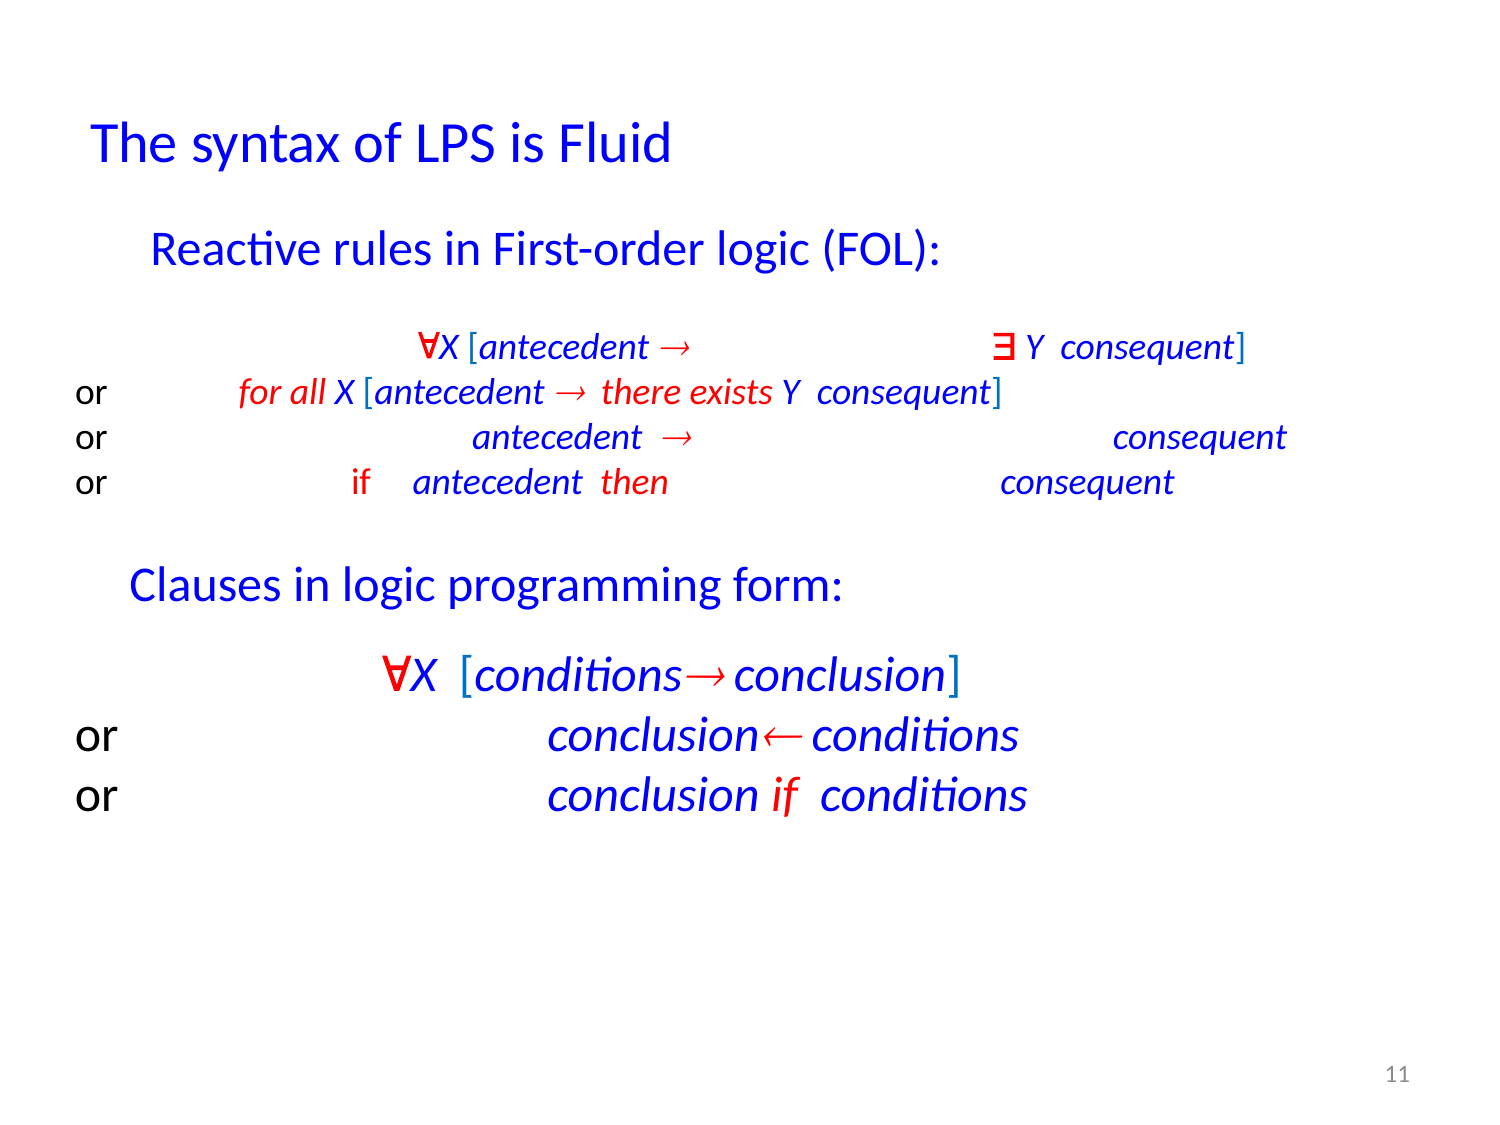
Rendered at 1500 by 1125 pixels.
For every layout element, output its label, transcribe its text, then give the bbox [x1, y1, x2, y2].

text_box X [conditions conclusion] or conclusion conditions or conclusion if conditions [60, 634, 1346, 875]
text_box Reactive rules in First-order logic (FOL): [135, 208, 1294, 284]
slide_number 11 [1074, 1042, 1425, 1103]
list X [antecedent   Y consequent] or for all X [antecedent  there exists Y consequent] or antecedent  consequent or if antecedent then consequent [75, 286, 1425, 507]
title The syntax of LPS is Fluid [75, 45, 1425, 233]
text_box Clauses in logic programming form: [114, 544, 1273, 620]
